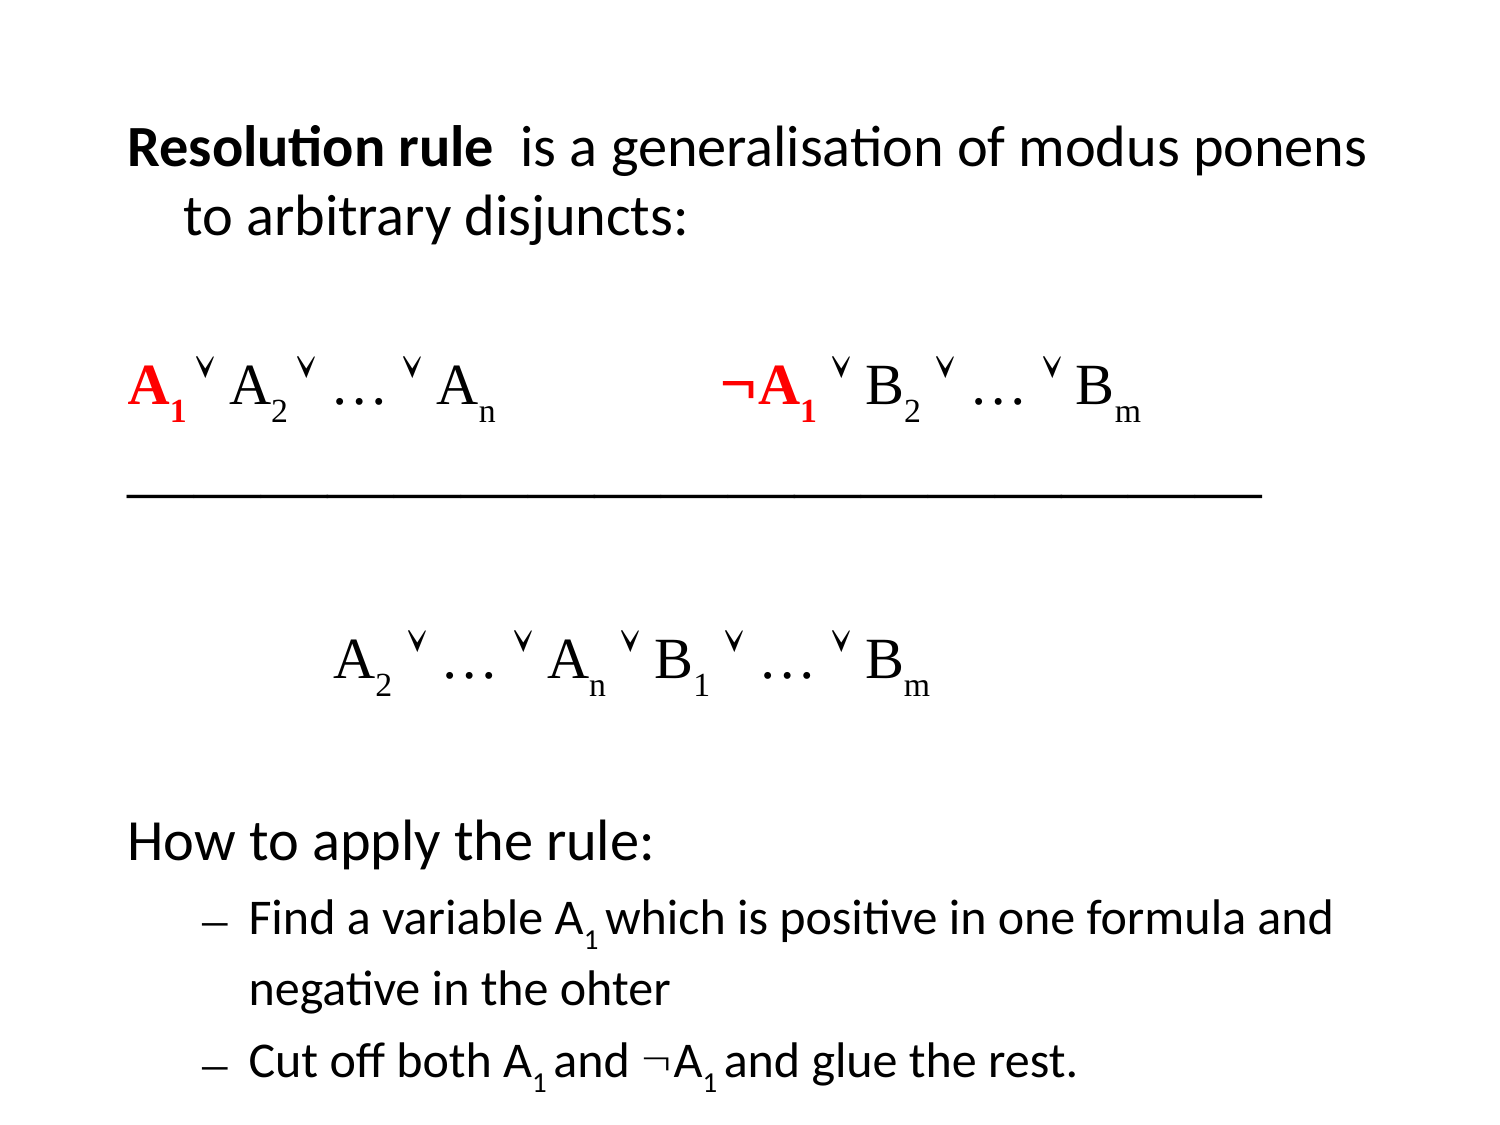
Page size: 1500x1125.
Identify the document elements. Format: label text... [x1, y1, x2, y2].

text_box Resolution rule is a generalisation of modus ponens to arbitrary disjuncts: A1  A2  …  An A1  B2  …  Bm ————————————————— A2  …  An  B1  …  Bm How to apply the rule: Find a variable A1 which is positive in one formula and negative in the ohter Cut off both A1 and A1 and glue the rest. [112, 99, 1388, 1000]
